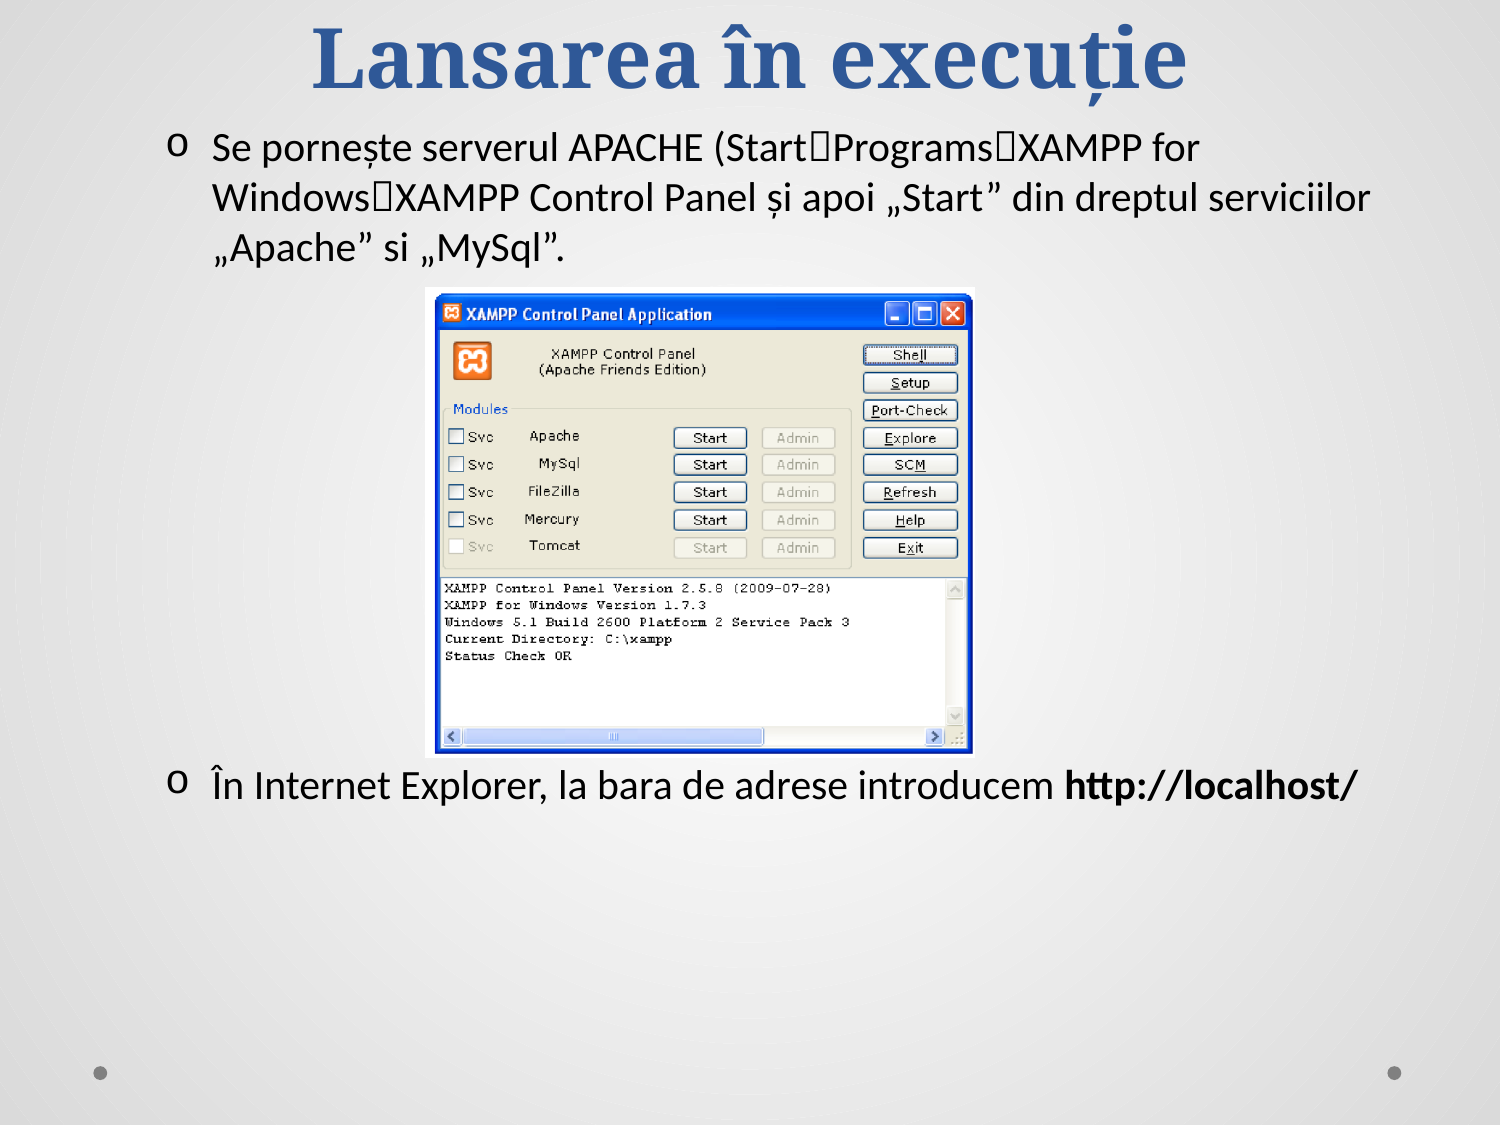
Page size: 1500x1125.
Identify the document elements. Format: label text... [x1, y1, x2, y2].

text_box În Internet Explorer, la bara de adrese introducem http://localhost/ [74, 750, 1425, 925]
list Se pornește serverul APACHE (StartProgramsXAMPP for WindowsXAMPP Control Panel și apoi „Start” din dreptul serviciilor „Apache” si „MySql”. [75, 112, 1425, 288]
title Lansarea în execuție [75, 0, 1425, 112]
picture [424, 287, 976, 758]
